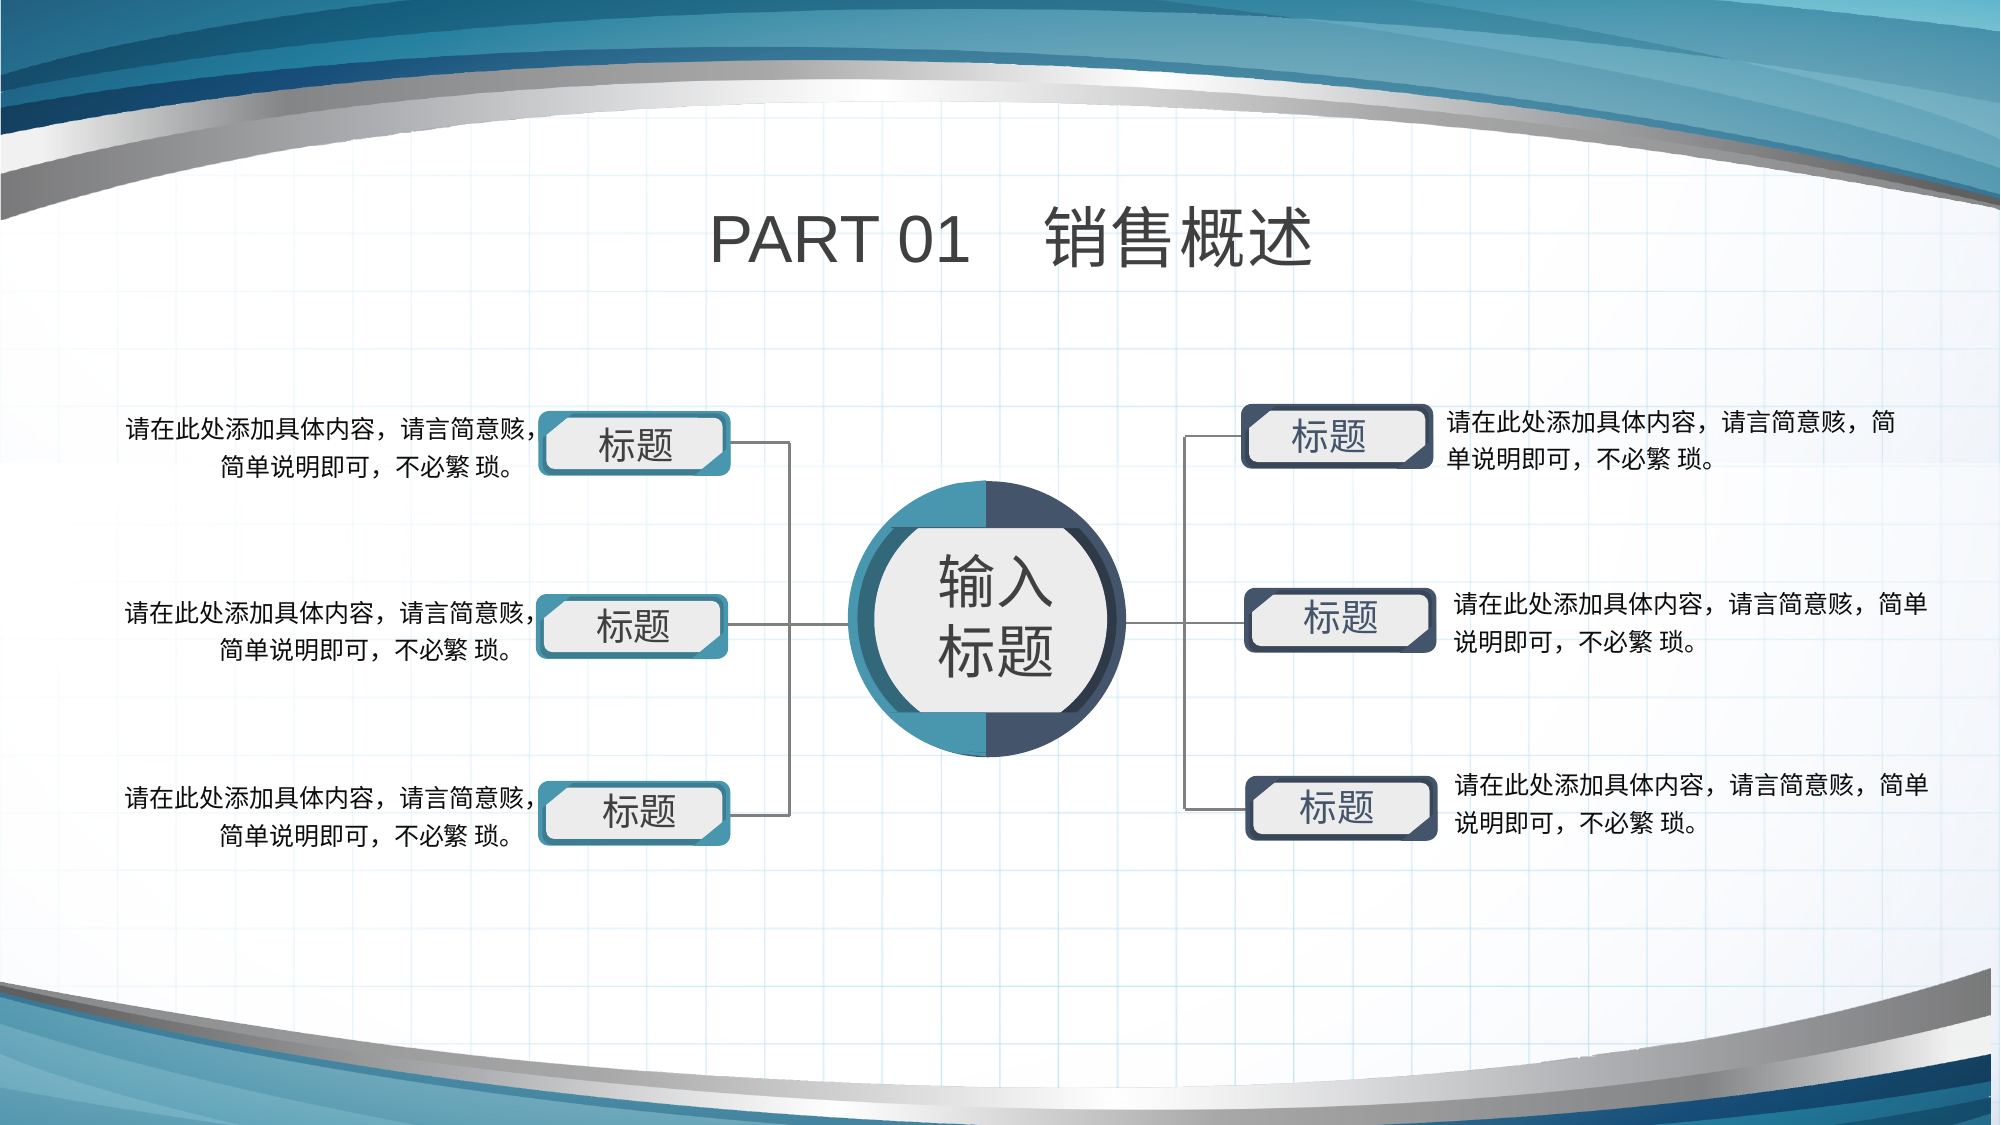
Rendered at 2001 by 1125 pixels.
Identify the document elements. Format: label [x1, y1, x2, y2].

text_box [847, 480, 1127, 758]
picture [0, 0, 2000, 220]
text_box [974, 391, 1961, 843]
text_box [0, 220, 2000, 1125]
picture [0, 968, 1991, 1125]
text_box [96, 398, 1001, 856]
